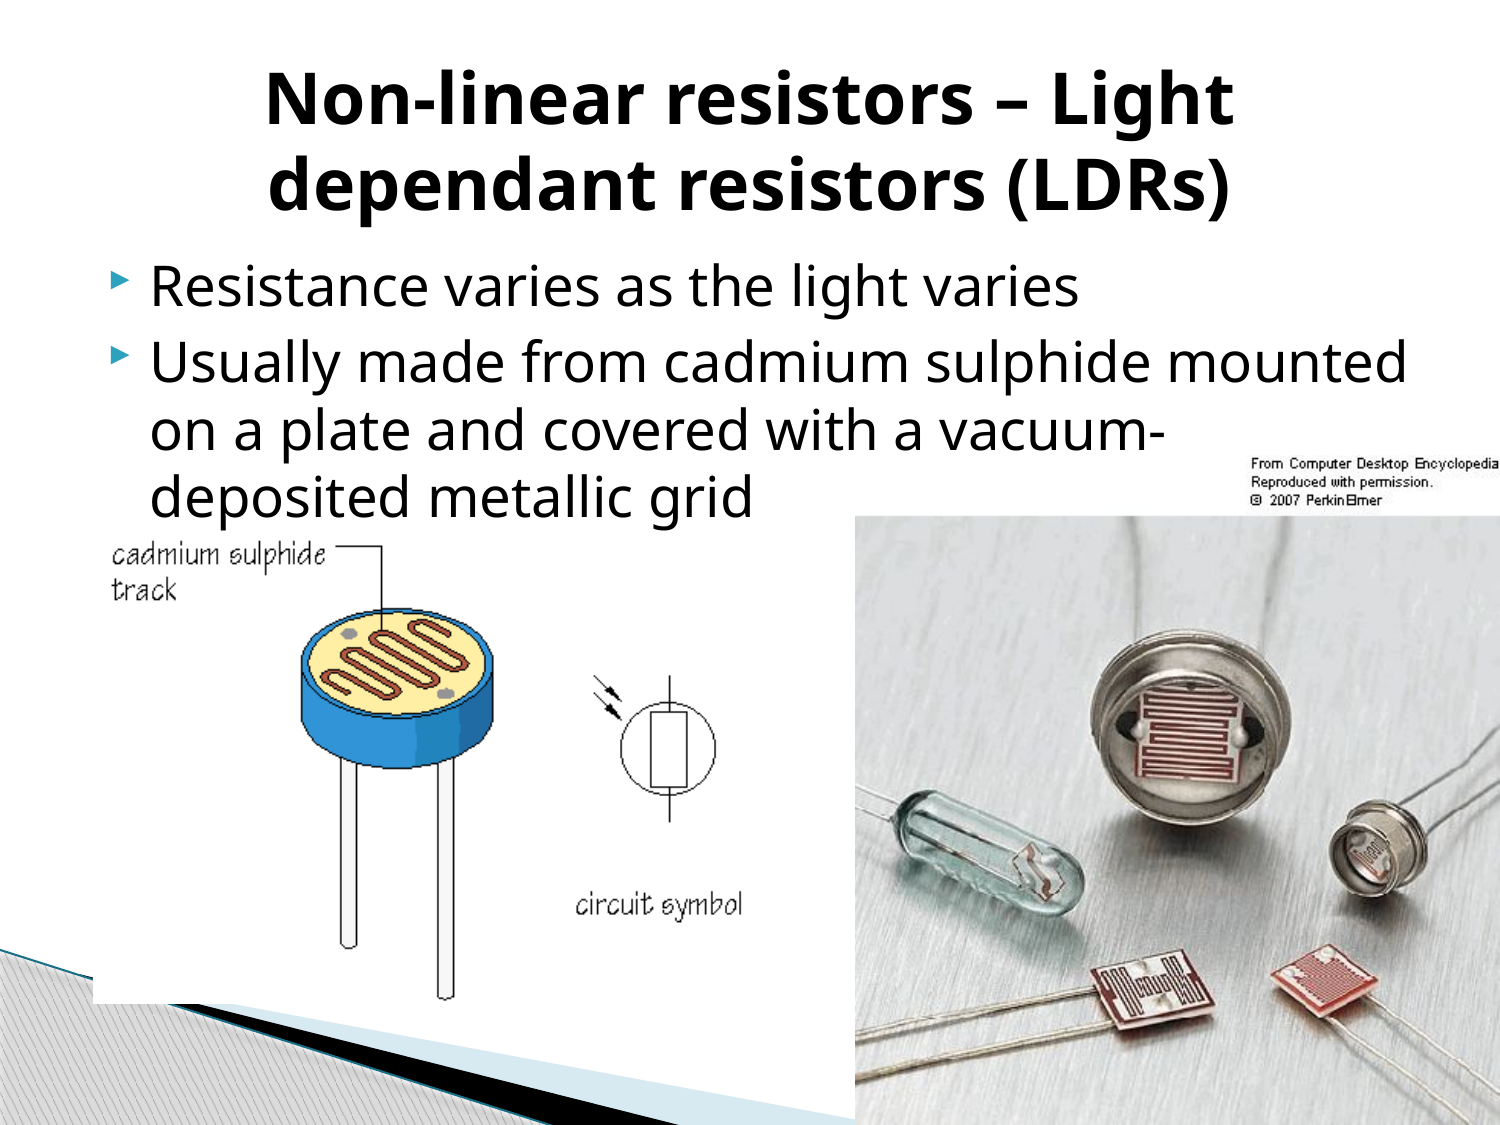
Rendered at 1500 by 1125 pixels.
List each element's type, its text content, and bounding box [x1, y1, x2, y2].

title Non-linear resistors – Light dependant resistors (LDRs) [75, 45, 1425, 233]
list Resistance varies as the light varies Usually made from cadmium sulphide mounted on a plate and covered with a vacuum-deposited metallic grid [75, 243, 1425, 551]
picture [93, 527, 785, 1005]
picture [855, 455, 1500, 1125]
